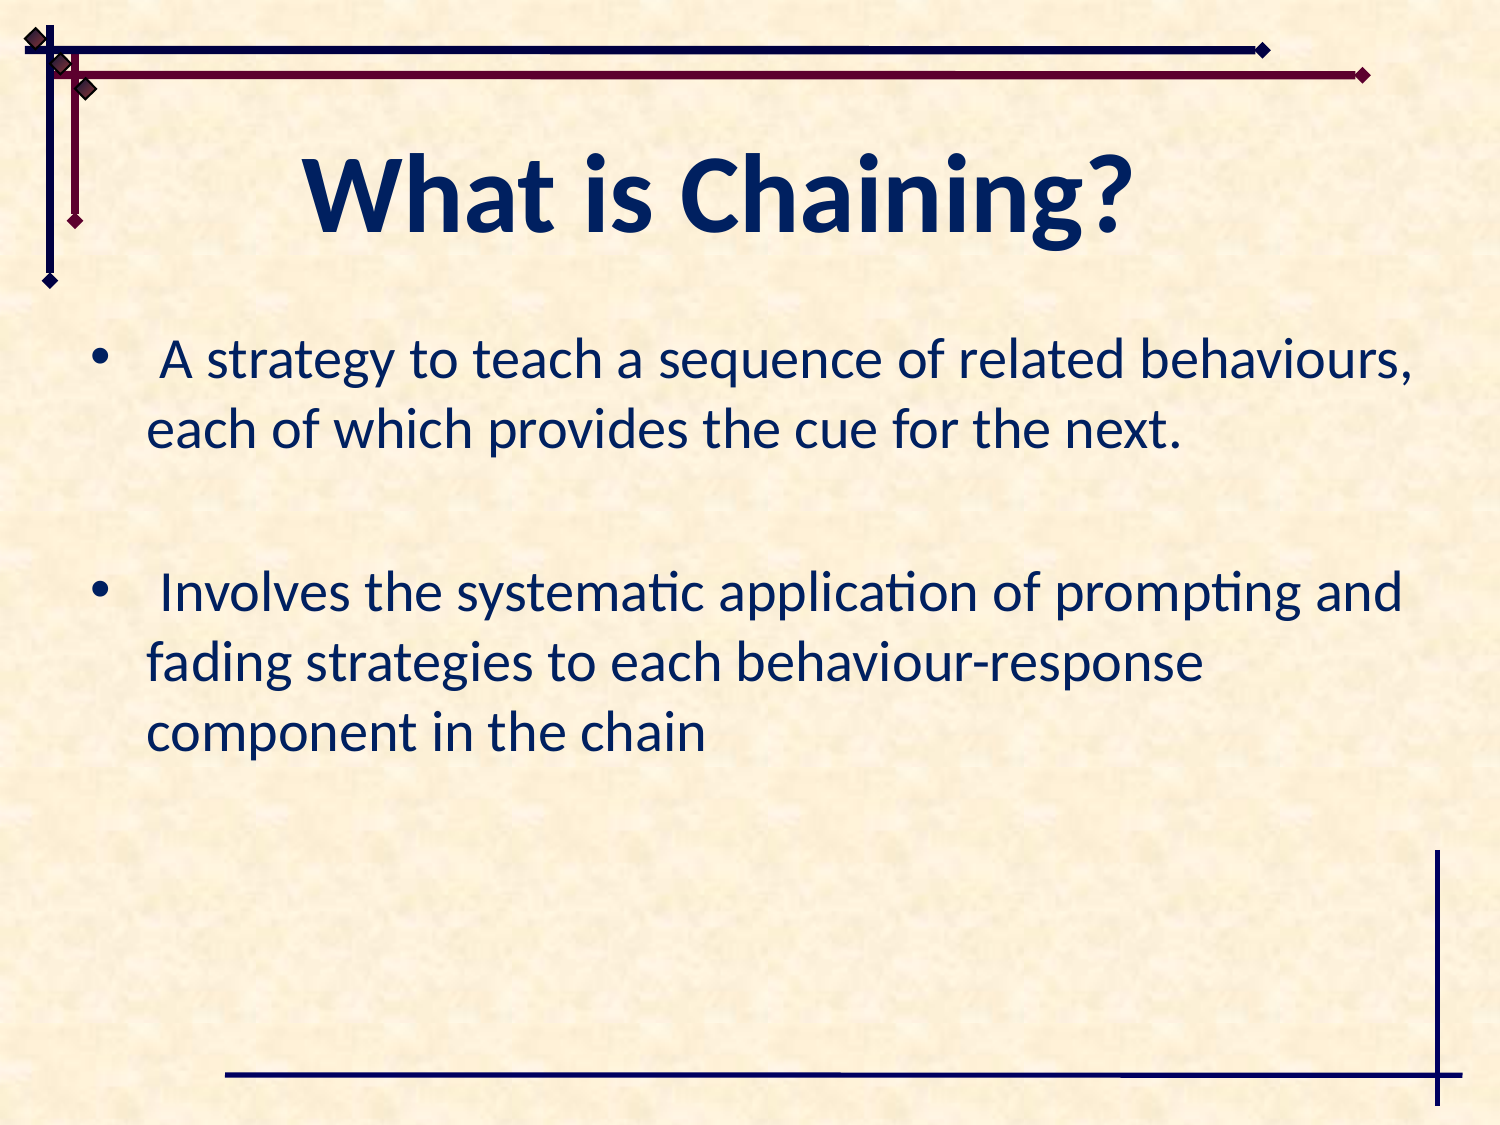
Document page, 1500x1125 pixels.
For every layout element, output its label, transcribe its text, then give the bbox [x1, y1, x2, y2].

list A strategy to teach a sequence of related behaviours, each of which provides the cue for the next. Involves the systematic application of prompting and fading strategies to each behaviour-response component in the chain [75, 312, 1463, 1125]
picture [0, 0, 1500, 1125]
title What is Chaining? [137, 87, 1302, 288]
